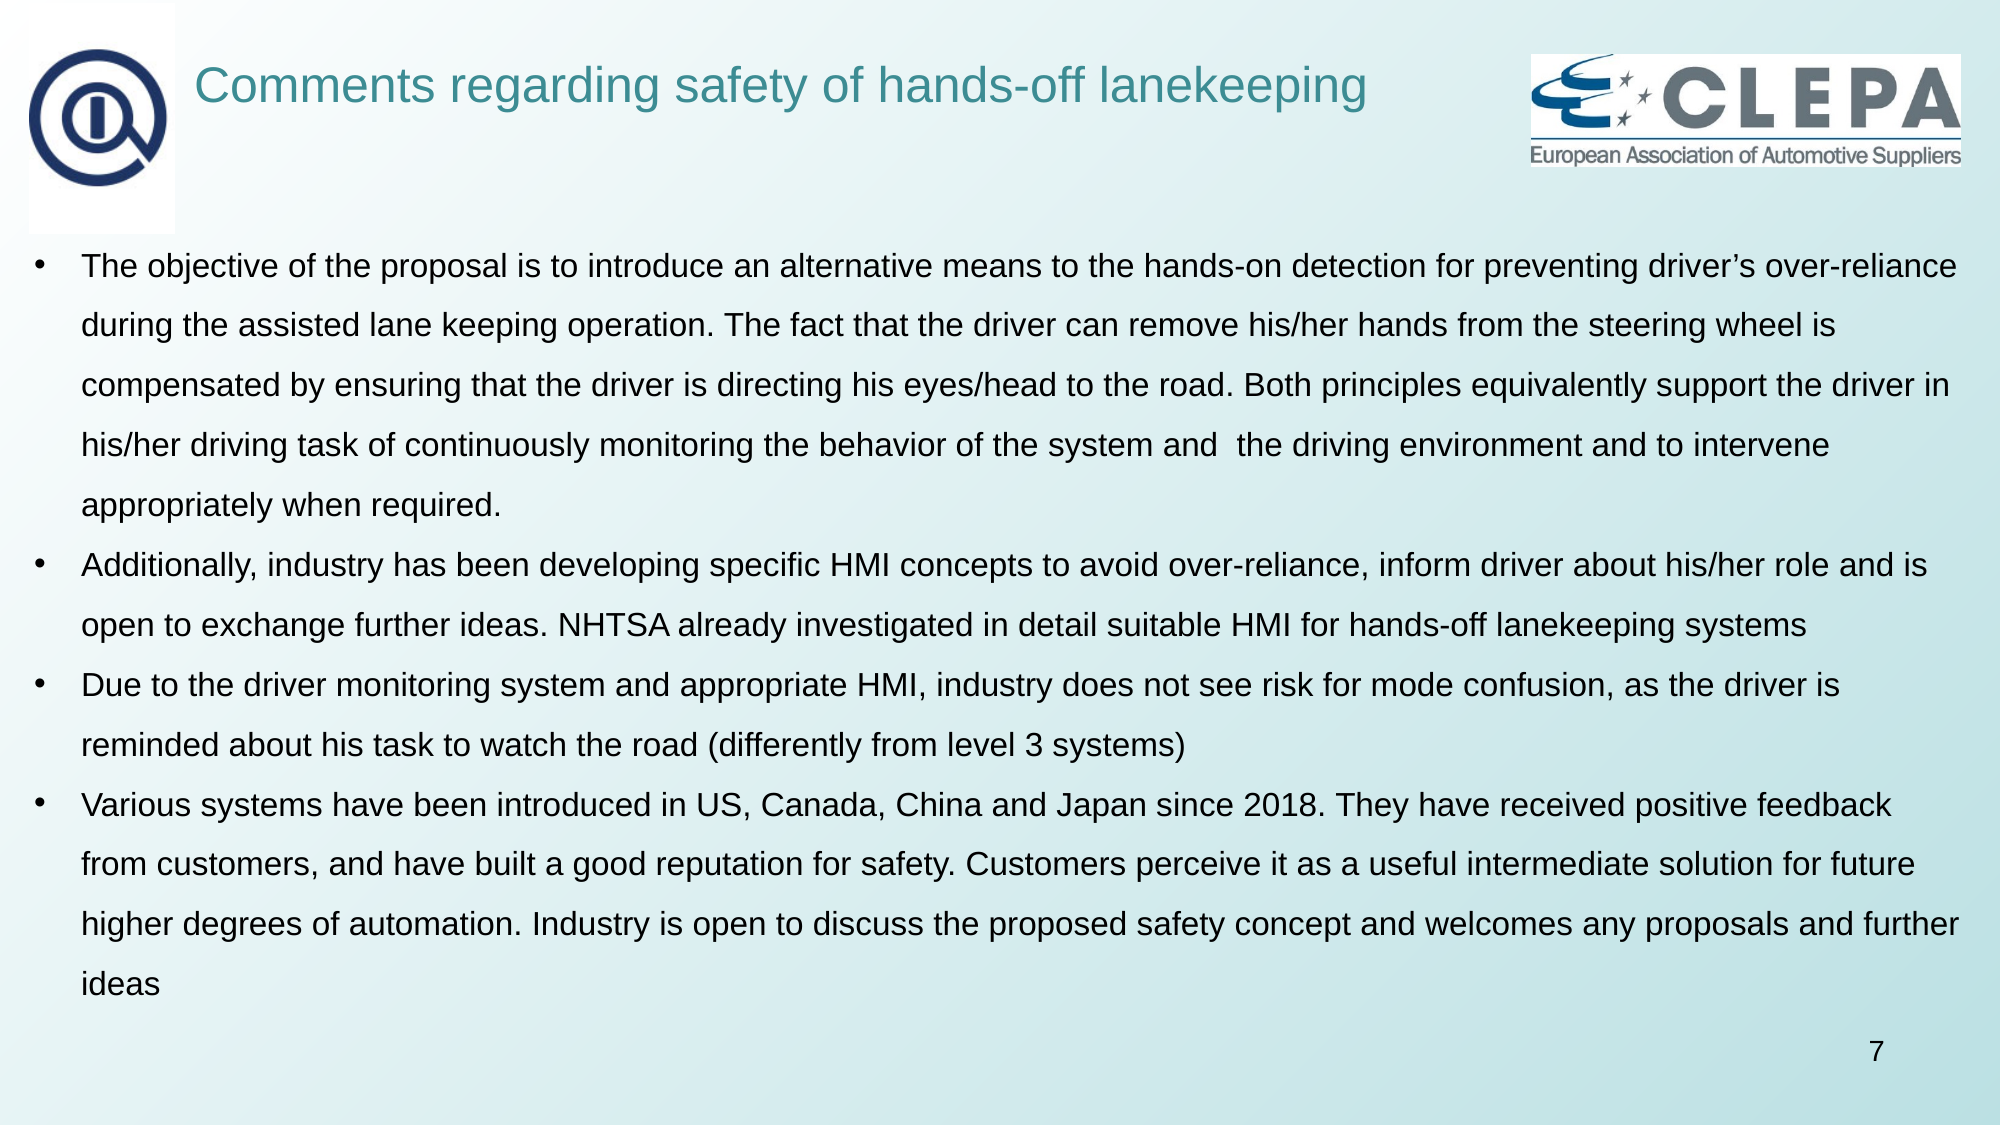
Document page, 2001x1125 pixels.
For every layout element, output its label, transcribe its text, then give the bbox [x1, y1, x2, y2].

title Comments regarding safety of hands-off lanekeeping [161, 45, 1402, 216]
picture [29, 3, 175, 216]
picture [1531, 54, 1961, 167]
text_box The objective of the proposal is to introduce an alternative means to the hands-on detection for preventing driver’s over-reliance during the assisted lane keeping operation. The fact that the driver can remove his/her hands from the steering wheel is compensated by ensuring that the driver is directing his eyes/head to the road. Both principles equivalently support the driver in his/her driving task of continuously monitoring the behavior of the system and the driving environment and to intervene appropriately when required. Additionally, industry has been developing specific HMI concepts to avoid over-reliance, inform driver about his/her role and is open to exchange further ideas. NHTSA already investigated in detail suitable HMI for hands-off lanekeeping systems Due to the driver monitoring system and appropriate HMI, industry does not see risk for mode confusion, as the driver is reminded about his task to watch the road (differently from level 3 systems) Various systems have been introduced in US, Canada, China and Japan since 2018. They have received positive feedback from customers, and have built a good reputation for safety. Customers perceive it as a useful intermediate solution for future higher degrees of automation. Industry is open to discuss the proposed safety concept and welcomes any proposals and further ideas [19, 216, 1981, 1122]
slide_number 7 [1433, 1024, 1901, 1103]
